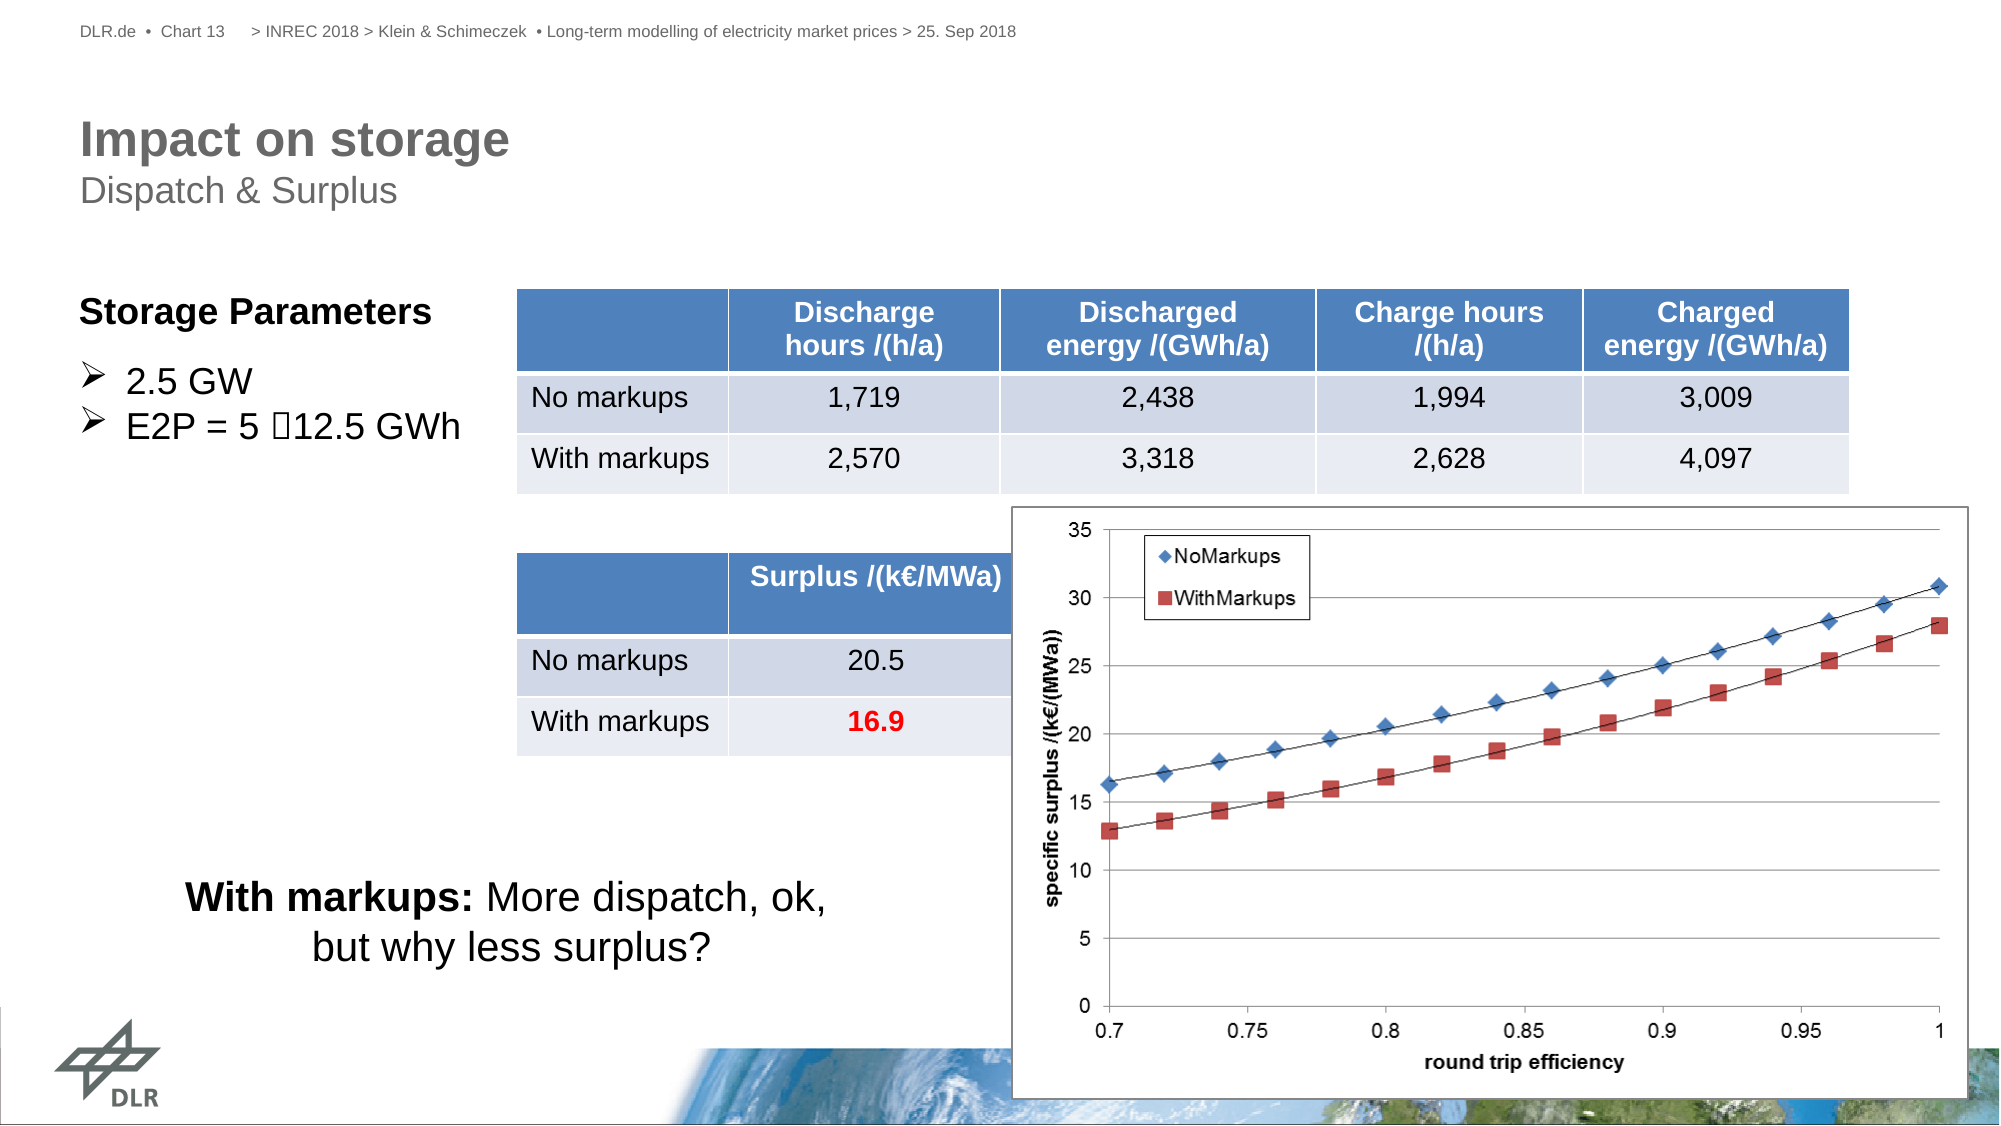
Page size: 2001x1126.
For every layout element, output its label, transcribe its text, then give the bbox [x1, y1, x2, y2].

picture [0, 506, 2000, 1125]
title Impact on storage Dispatch & Surplus [79, 106, 658, 228]
table_cell No markups [517, 639, 728, 696]
table_cell 4,097 [1584, 435, 1849, 494]
table_cell 2,570 [729, 435, 999, 494]
text_box With markups: More dispatch, ok, but why less surplus? [32, 869, 991, 970]
table_cell 1,994 [1317, 376, 1582, 433]
table_header Surplus /(k€/MWa) [729, 553, 1006, 634]
table_cell 3,009 [1584, 376, 1849, 433]
table_cell 3,318 [1001, 435, 1315, 494]
table_cell 2,438 [1001, 376, 1315, 433]
table_header Discharge hours /(h/a) [729, 289, 999, 371]
table_header [517, 289, 728, 371]
table_cell With markups [517, 435, 728, 494]
table_cell 20.5 [729, 639, 1006, 696]
table_header Charged energy /(GWh/a) [1584, 289, 1849, 371]
table_header [517, 553, 728, 634]
table_cell 16.9 [729, 698, 1006, 756]
table_header Discharged energy /(GWh/a) [1001, 289, 1315, 371]
footer > INREC 2018 > Klein & Schimeczek • Long-term modelling of electricity market prices > 25. Sep 2018 [251, 20, 1921, 45]
table_header Charge hours /(h/a) [1317, 289, 1582, 371]
slide_number DLR.de • Chart 13 [79, 20, 251, 45]
table_cell With markups [517, 698, 728, 756]
table_cell No markups [517, 376, 728, 433]
table_cell 2,628 [1317, 435, 1582, 494]
table_cell 1,719 [729, 376, 999, 433]
